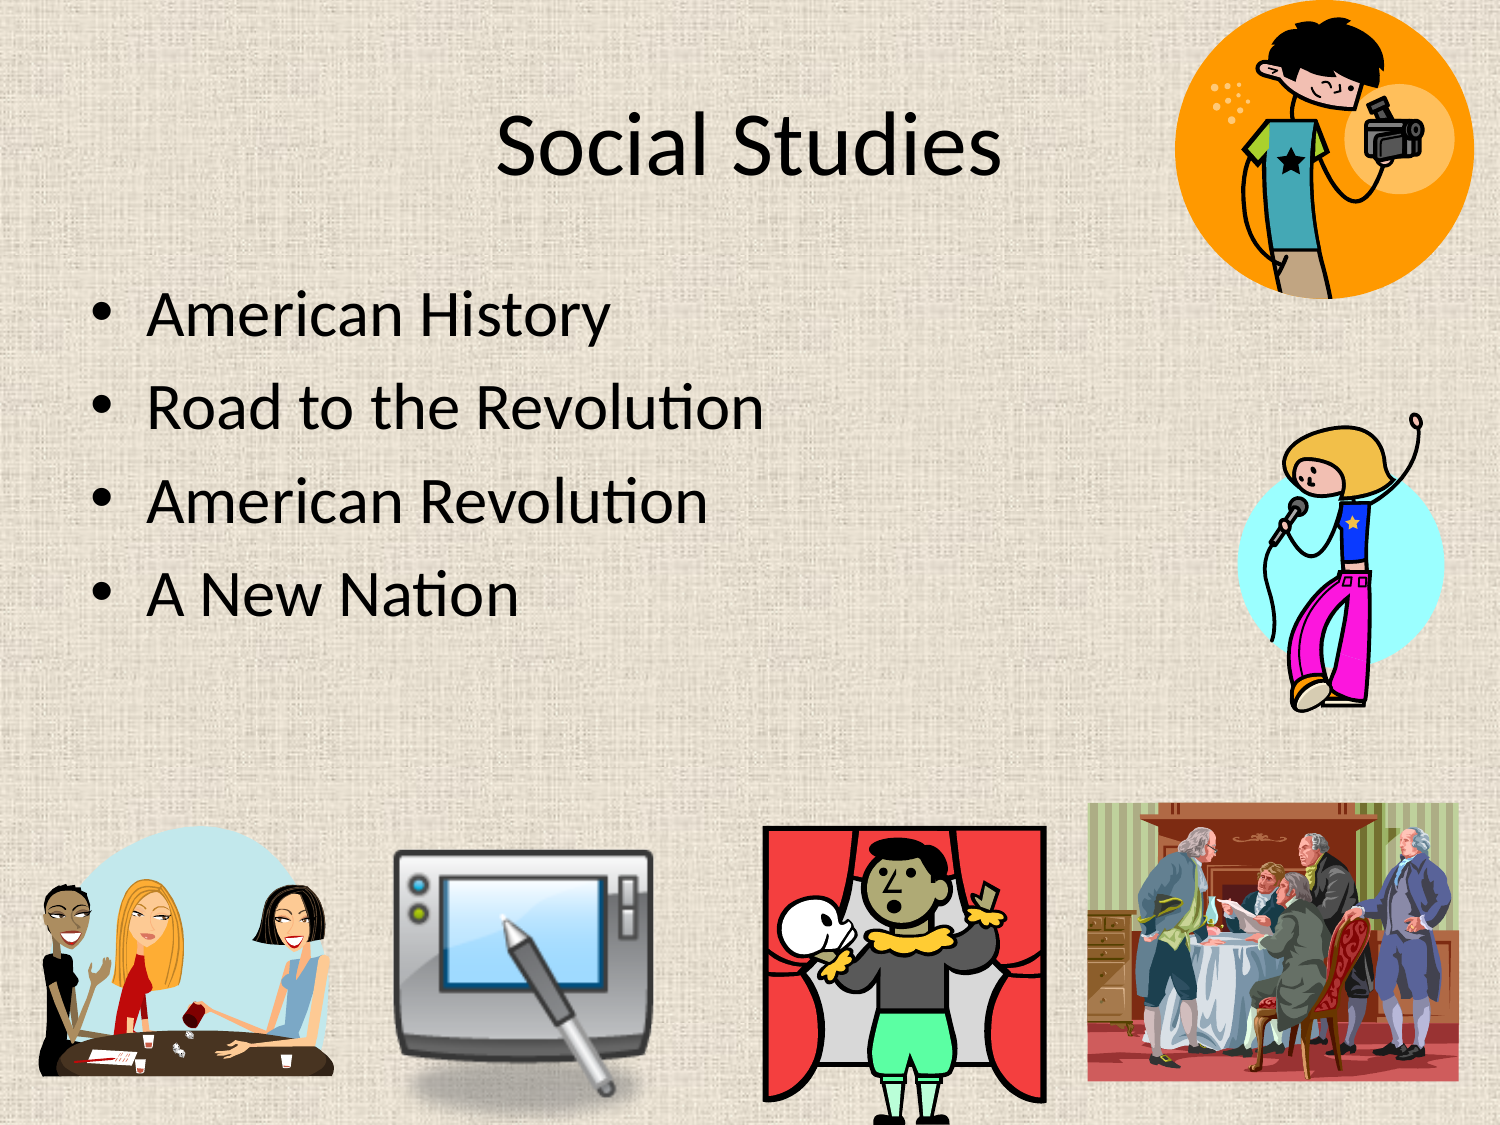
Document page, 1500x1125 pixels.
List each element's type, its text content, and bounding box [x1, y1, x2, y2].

picture [1087, 799, 1463, 1086]
picture [1174, 0, 1475, 300]
picture [1237, 412, 1445, 714]
picture [374, 824, 676, 1125]
title Social Studies [75, 45, 1169, 233]
list American History Road to the Revolution American Revolution A New Nation [75, 262, 1425, 1005]
picture [762, 825, 1047, 1125]
picture [37, 824, 336, 1078]
